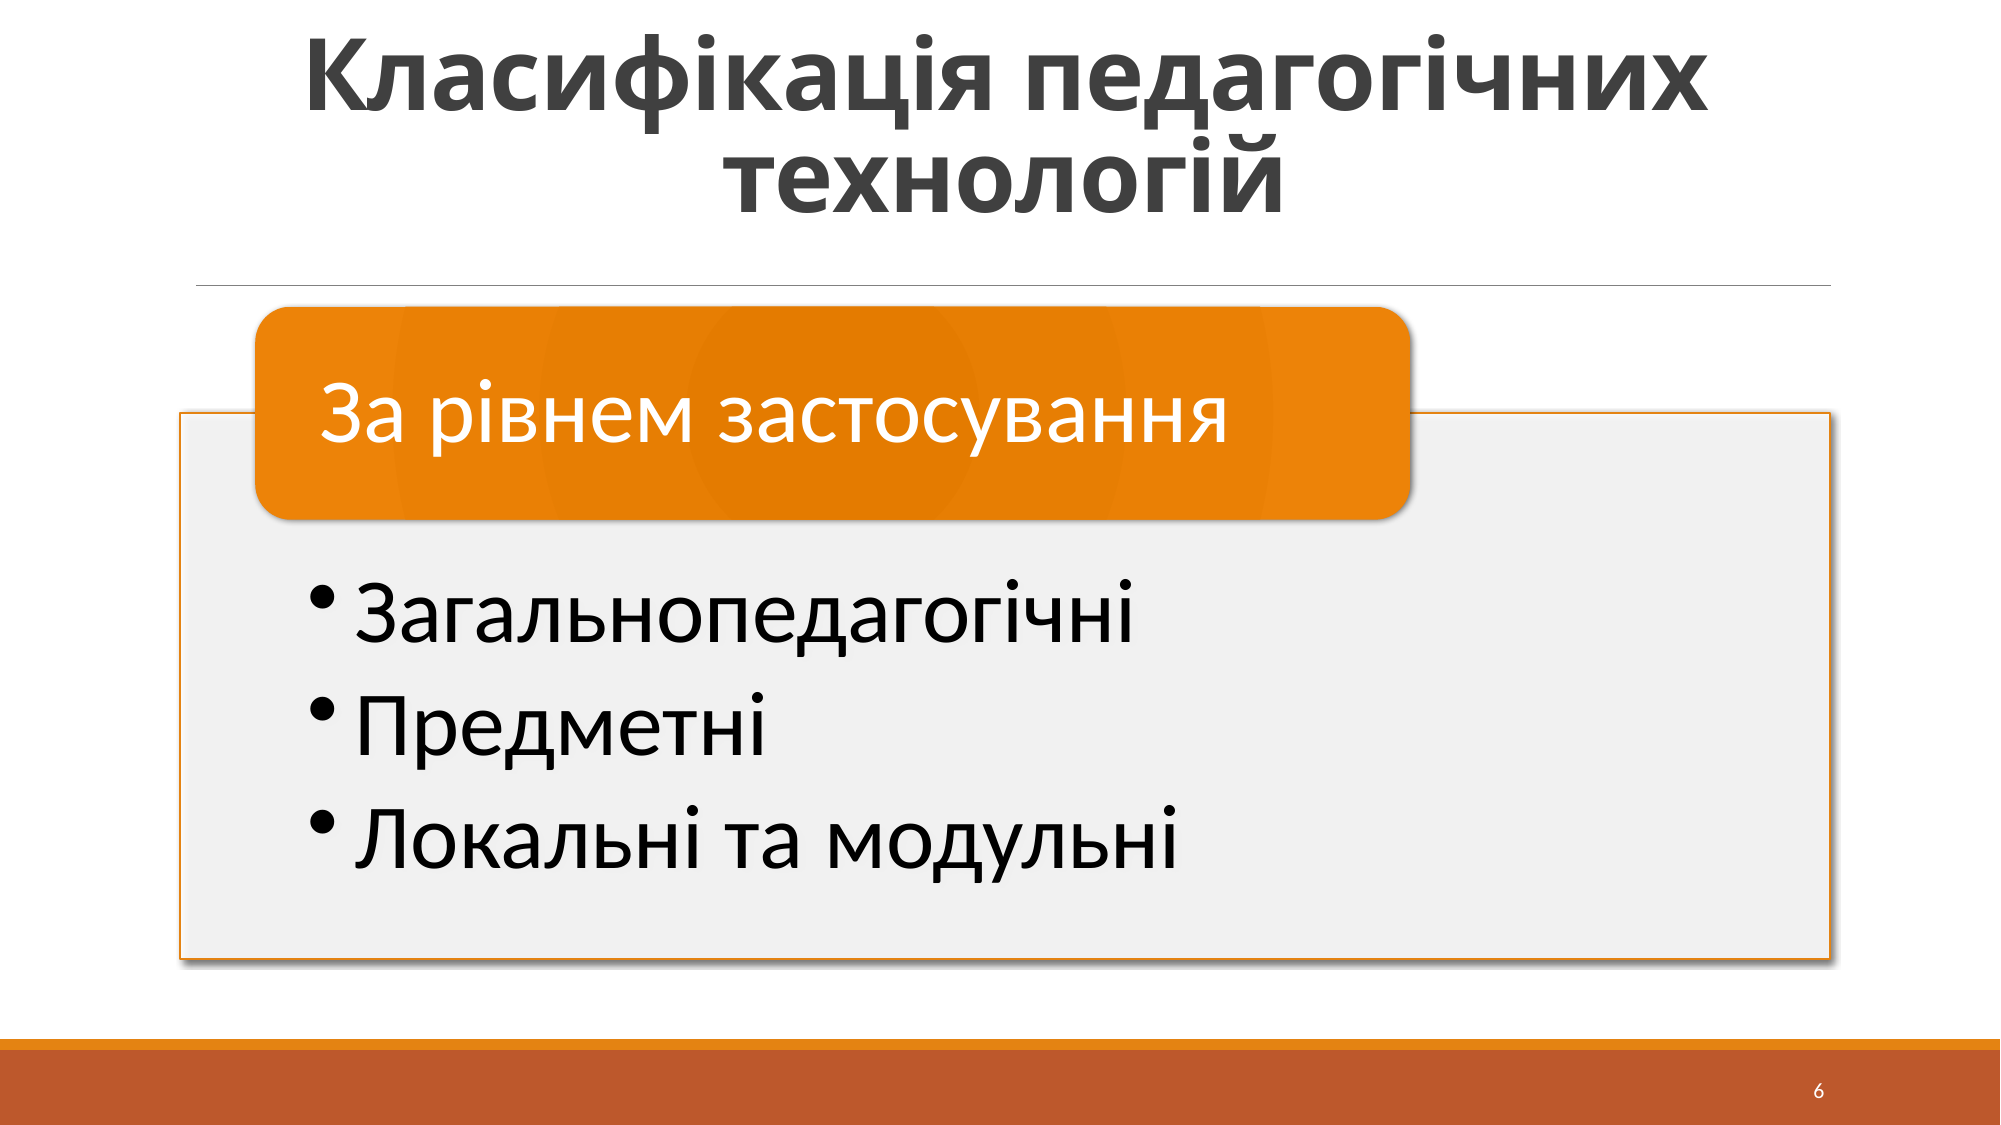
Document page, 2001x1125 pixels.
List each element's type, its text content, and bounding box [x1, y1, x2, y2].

title Класифікація педагогічних технологій [180, 107, 1830, 241]
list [179, 302, 1831, 964]
slide_number 6 [1624, 1059, 1840, 1120]
